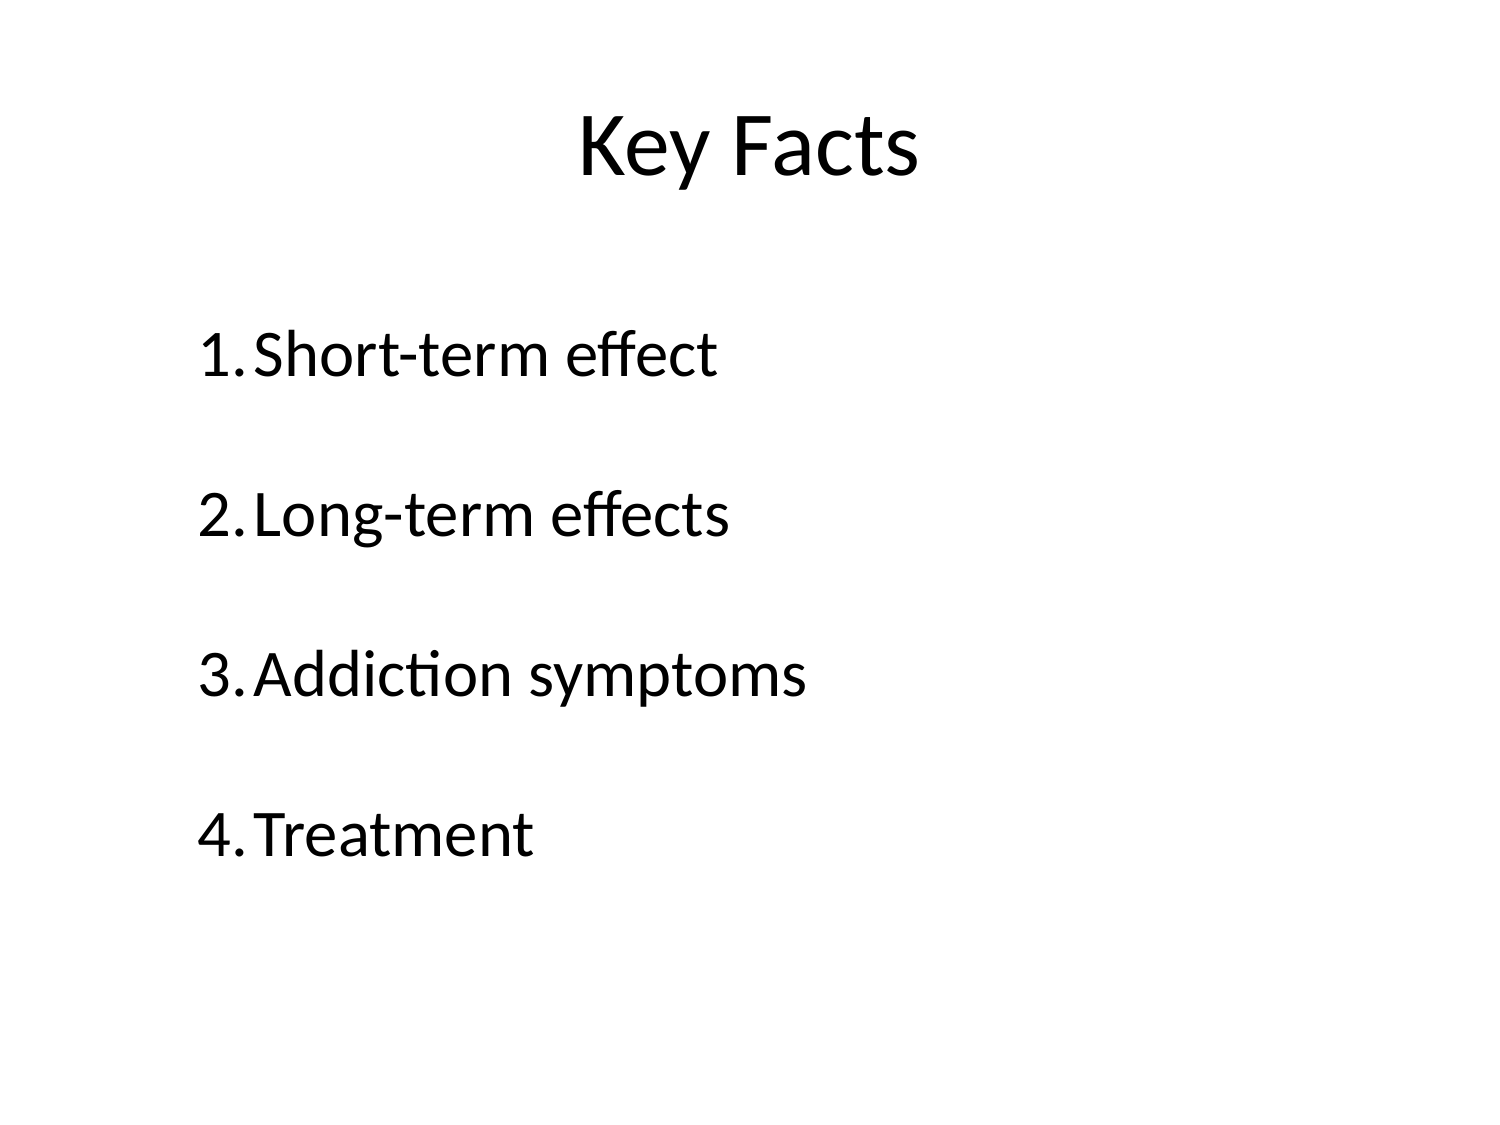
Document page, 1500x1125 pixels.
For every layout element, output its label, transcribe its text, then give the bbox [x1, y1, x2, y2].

text_box Short-term effect Long-term effects Addiction symptoms Treatment [182, 302, 1306, 878]
title Key Facts [75, 45, 1425, 233]
